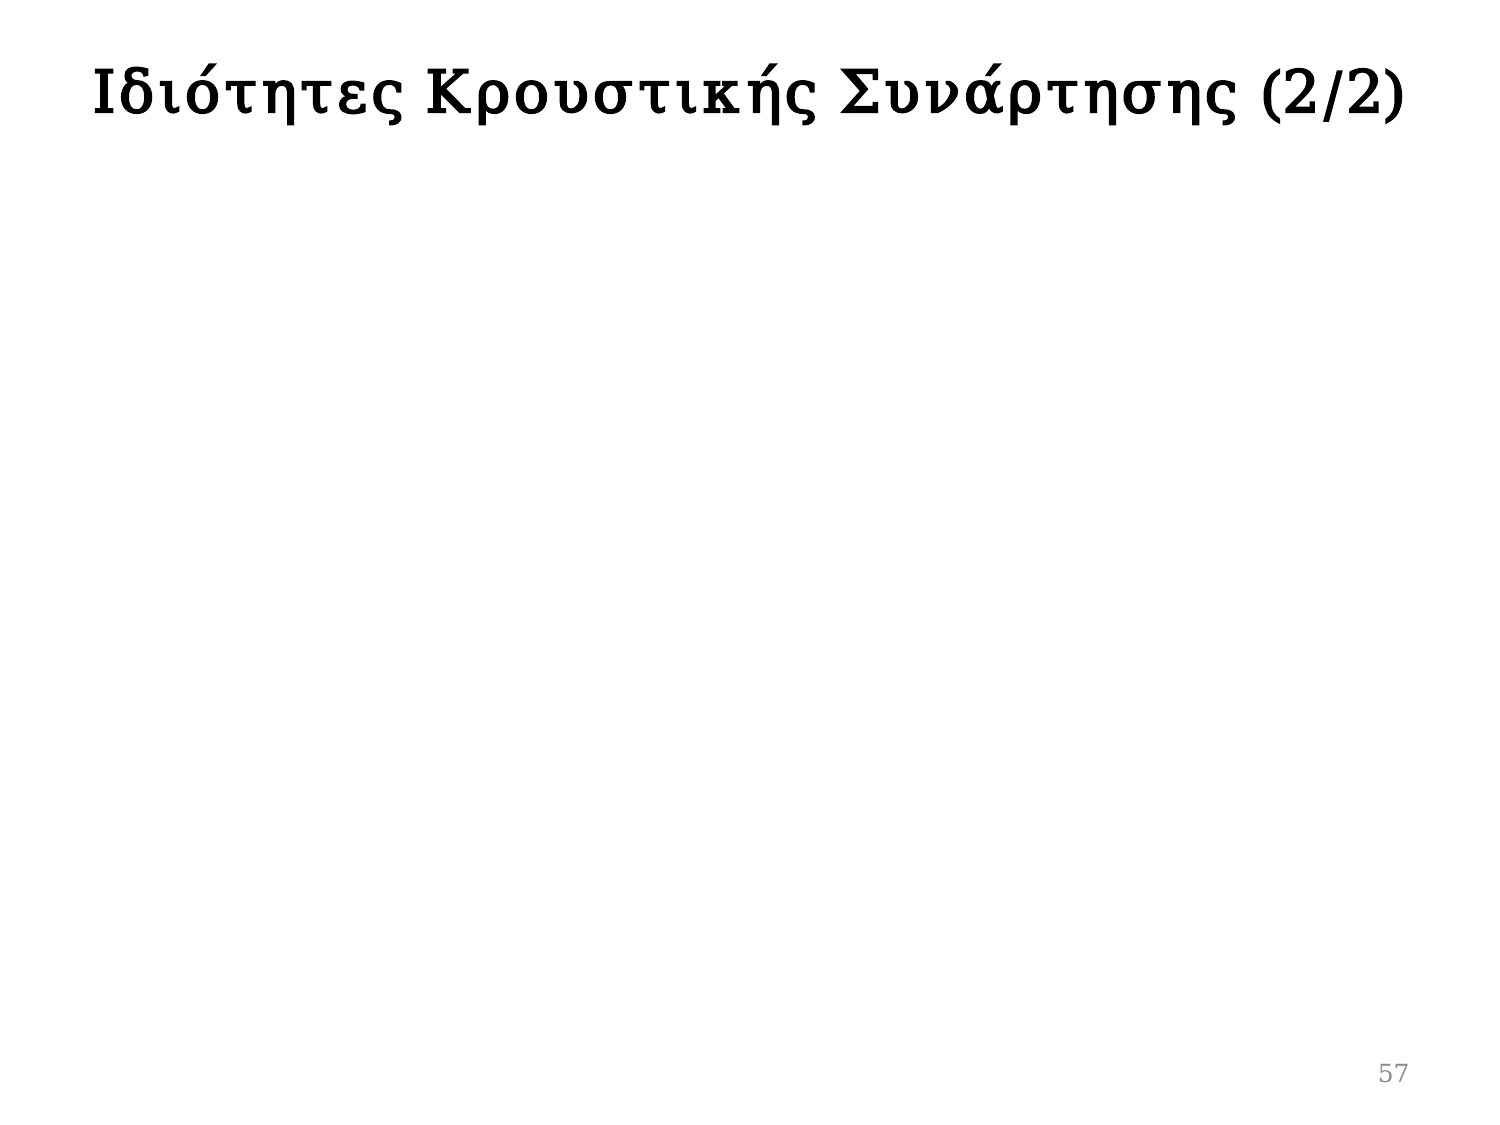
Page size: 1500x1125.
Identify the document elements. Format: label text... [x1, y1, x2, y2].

slide_number 57 [1222, 1042, 1425, 1103]
title Ιδιότητες Κρουστικής Συνάρτησης (2/2) [75, 19, 1425, 159]
